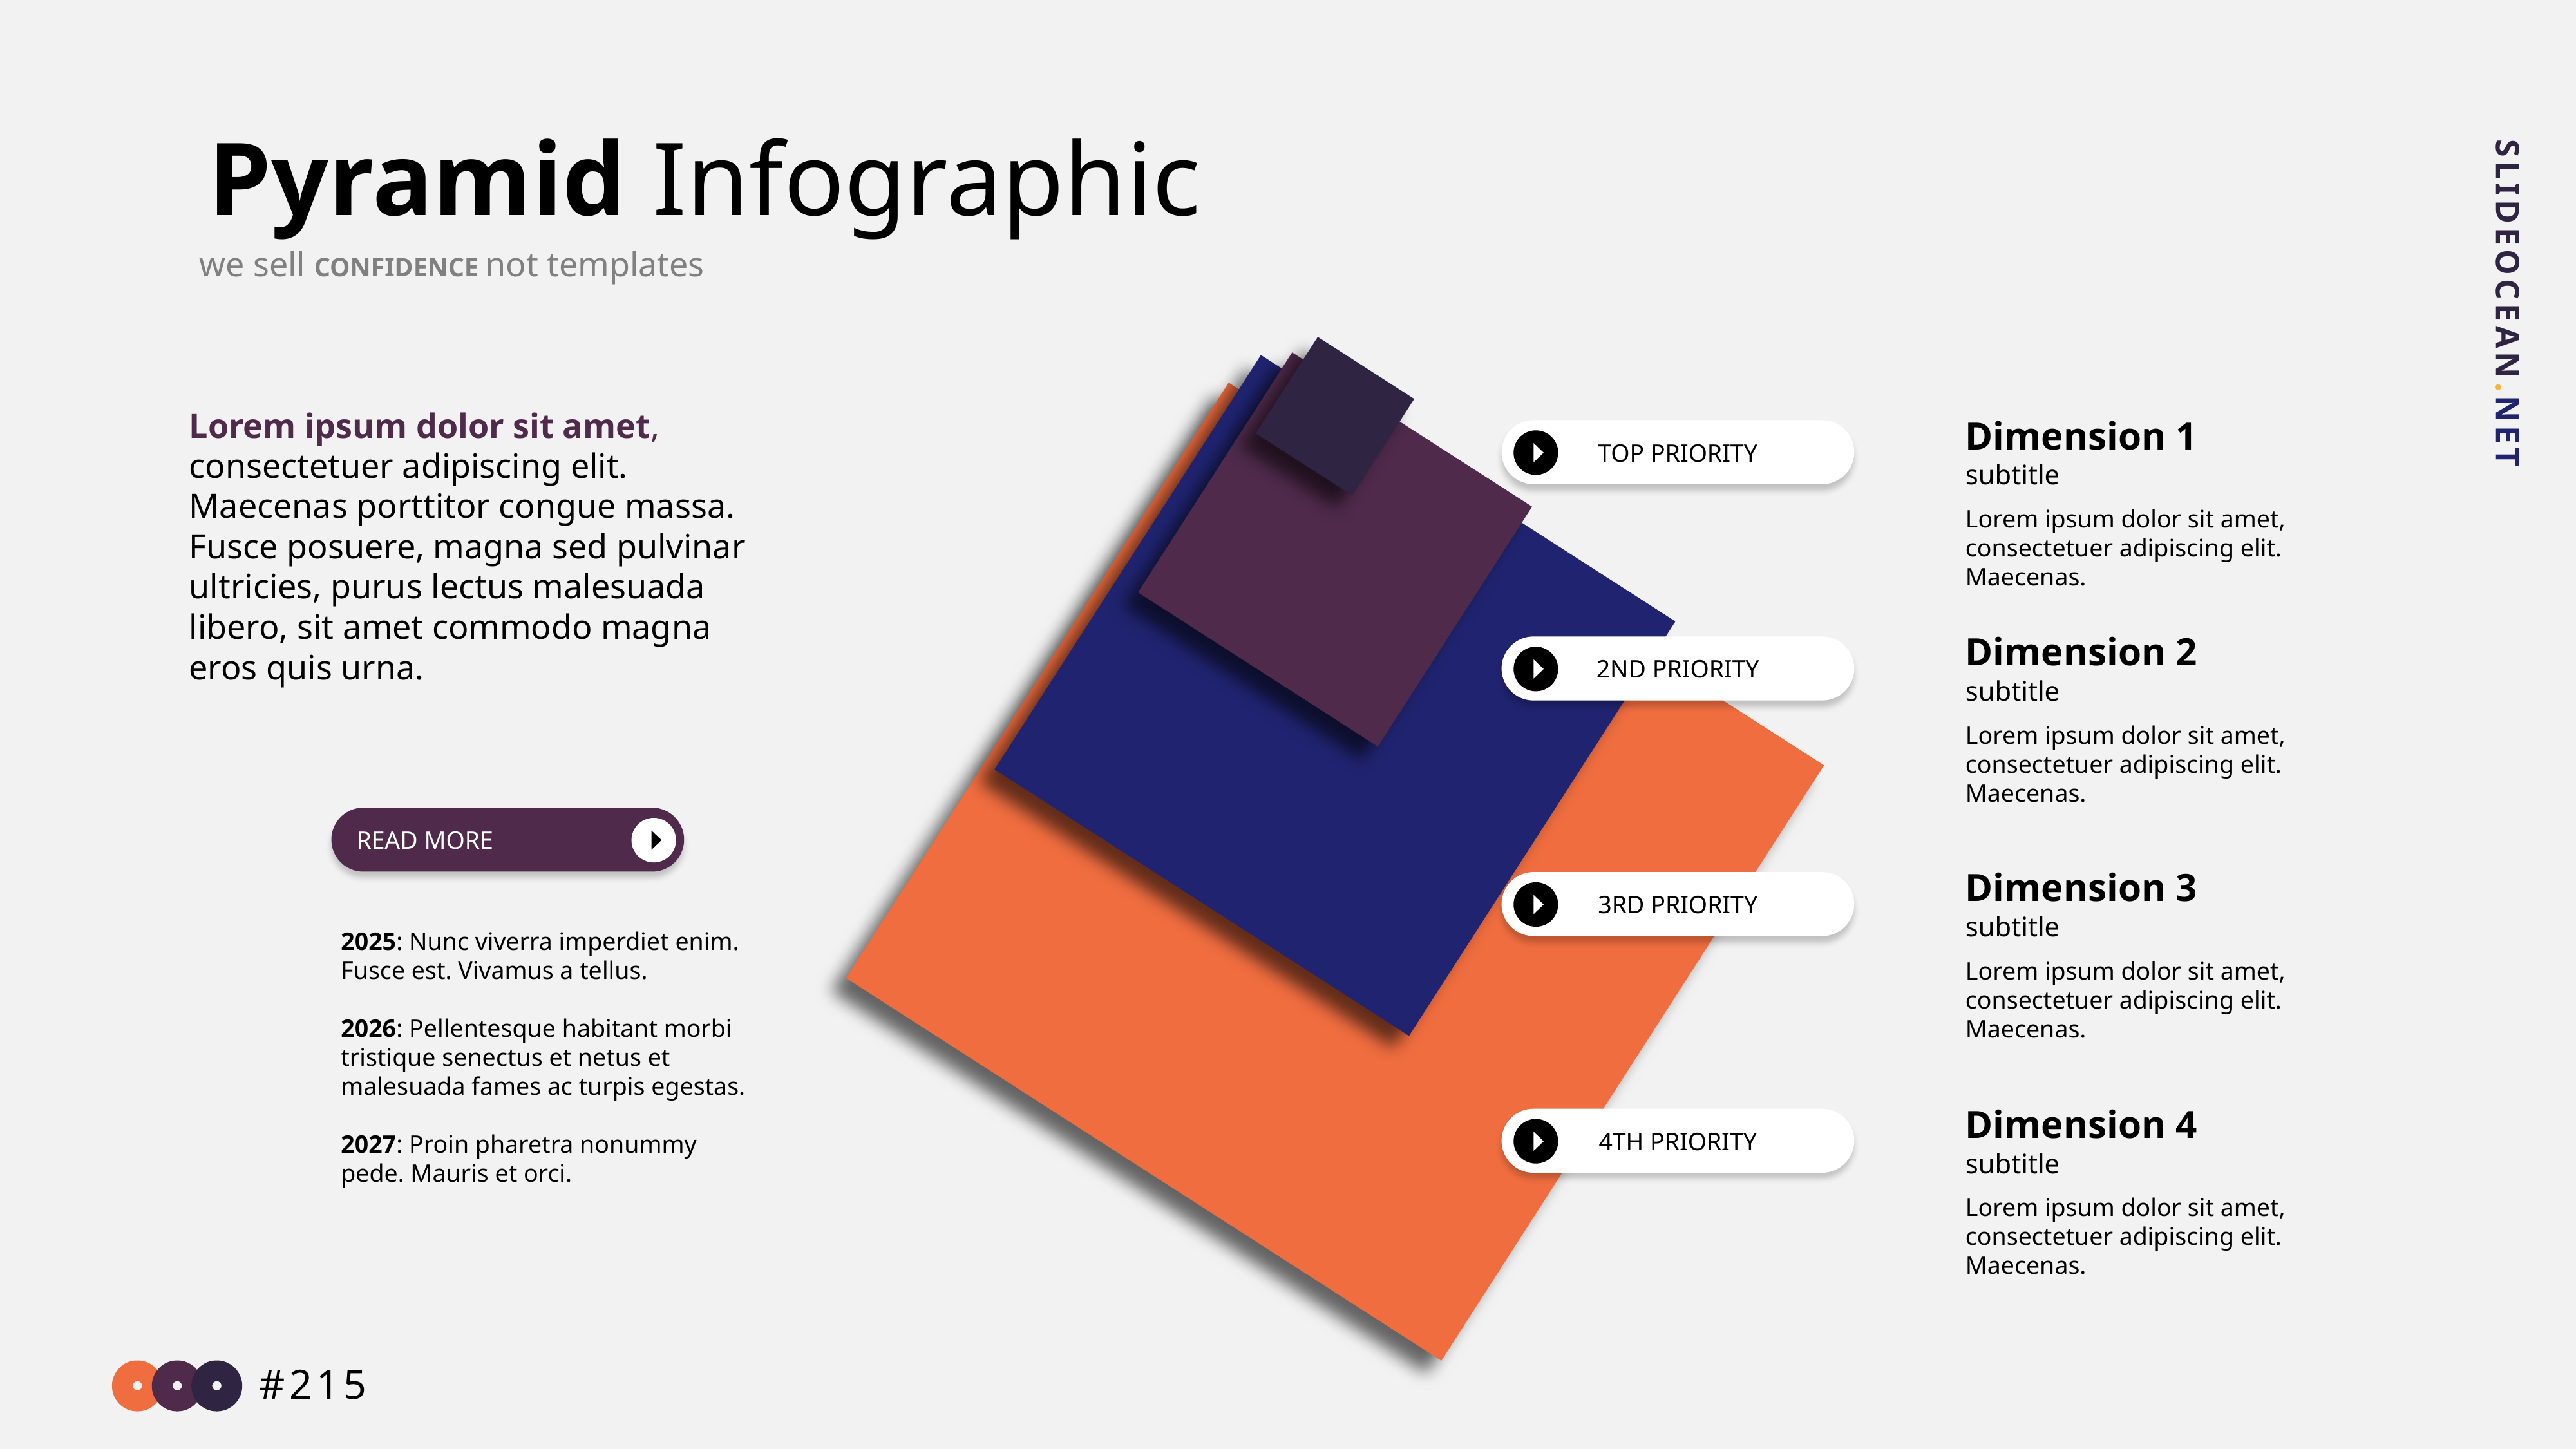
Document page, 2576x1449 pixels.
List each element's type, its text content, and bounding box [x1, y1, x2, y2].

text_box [1955, 406, 2398, 568]
text_box 2025: Nunc viverra imperdiet enim. Fusce est. Vivamus a tellus. 2026: Pellentesque habitant morbi tristique senectus et netus et malesuada fames ac turpis egestas. 2027: Proin pharetra nonummy pede. Mauris et orci. [331, 921, 764, 1192]
text_box #215 [259, 1359, 402, 1408]
text_box Pyramid Infographic [198, 110, 1211, 241]
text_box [1955, 1095, 2398, 1256]
text_box [993, 354, 1677, 1037]
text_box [1501, 1108, 1855, 1173]
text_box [1501, 419, 1855, 485]
text_box Lorem ipsum dolor sit amet, consectetuer adipiscing elit. Maecenas porttitor congue massa. Fusce posuere, magna sed pulvinar ultricies, purus lectus malesuada libero, sit amet commodo magna eros quis urna. [180, 399, 772, 691]
text_box [844, 783, 1709, 1363]
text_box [1501, 871, 1855, 936]
text_box we sell CONFIDENCE not templates [189, 238, 714, 288]
text_box [1525, 710, 1826, 871]
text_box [1501, 636, 1855, 701]
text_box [331, 807, 685, 872]
text_box [1254, 336, 1416, 497]
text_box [1955, 858, 2398, 1020]
text_box [1136, 424, 1534, 748]
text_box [1955, 623, 2398, 784]
